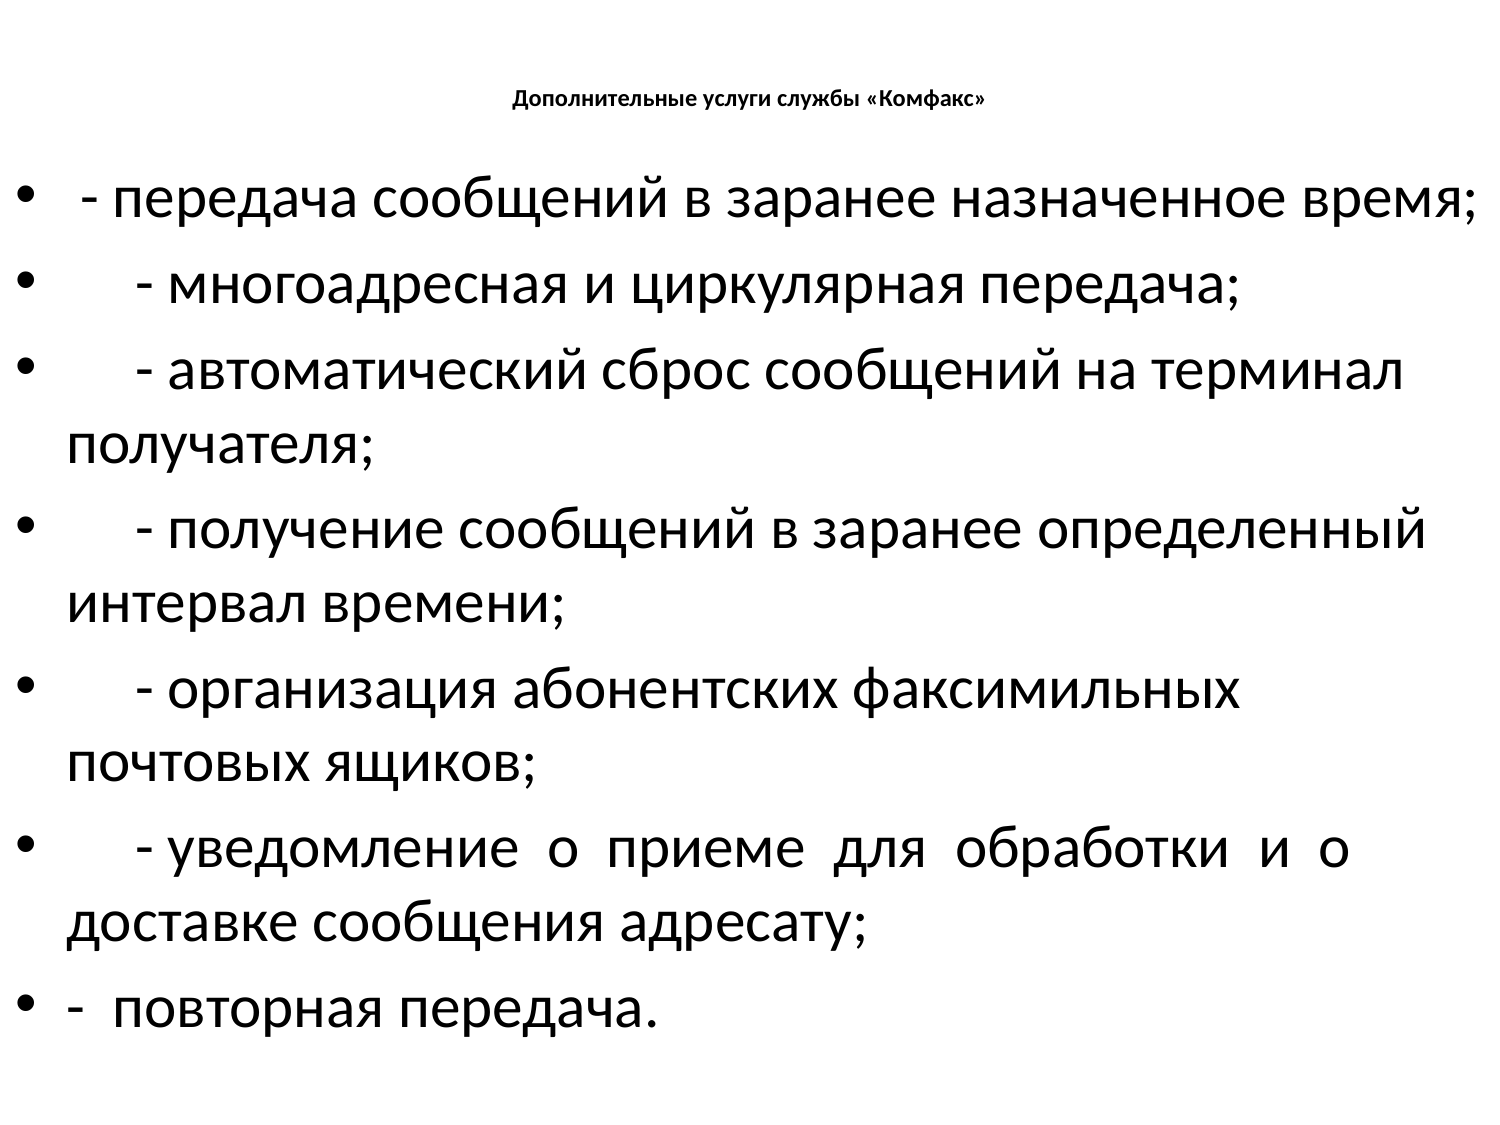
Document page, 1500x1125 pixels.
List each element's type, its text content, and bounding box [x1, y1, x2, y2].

title Дополнительные услуги службы «Комфакс» [75, 45, 1425, 149]
list - передача сообщений в заранее назначенное время; - многоадресная и циркулярная передача; - автоматический сброс сообщений на терминал получателя; - получение сообщений в заранее определенный интервал времени; - организация абонентских факсимильных почтовых ящиков; - уведомление о приеме для обработки и о доставке сообщения адресату; - повторная передача. [0, 149, 1500, 1125]
